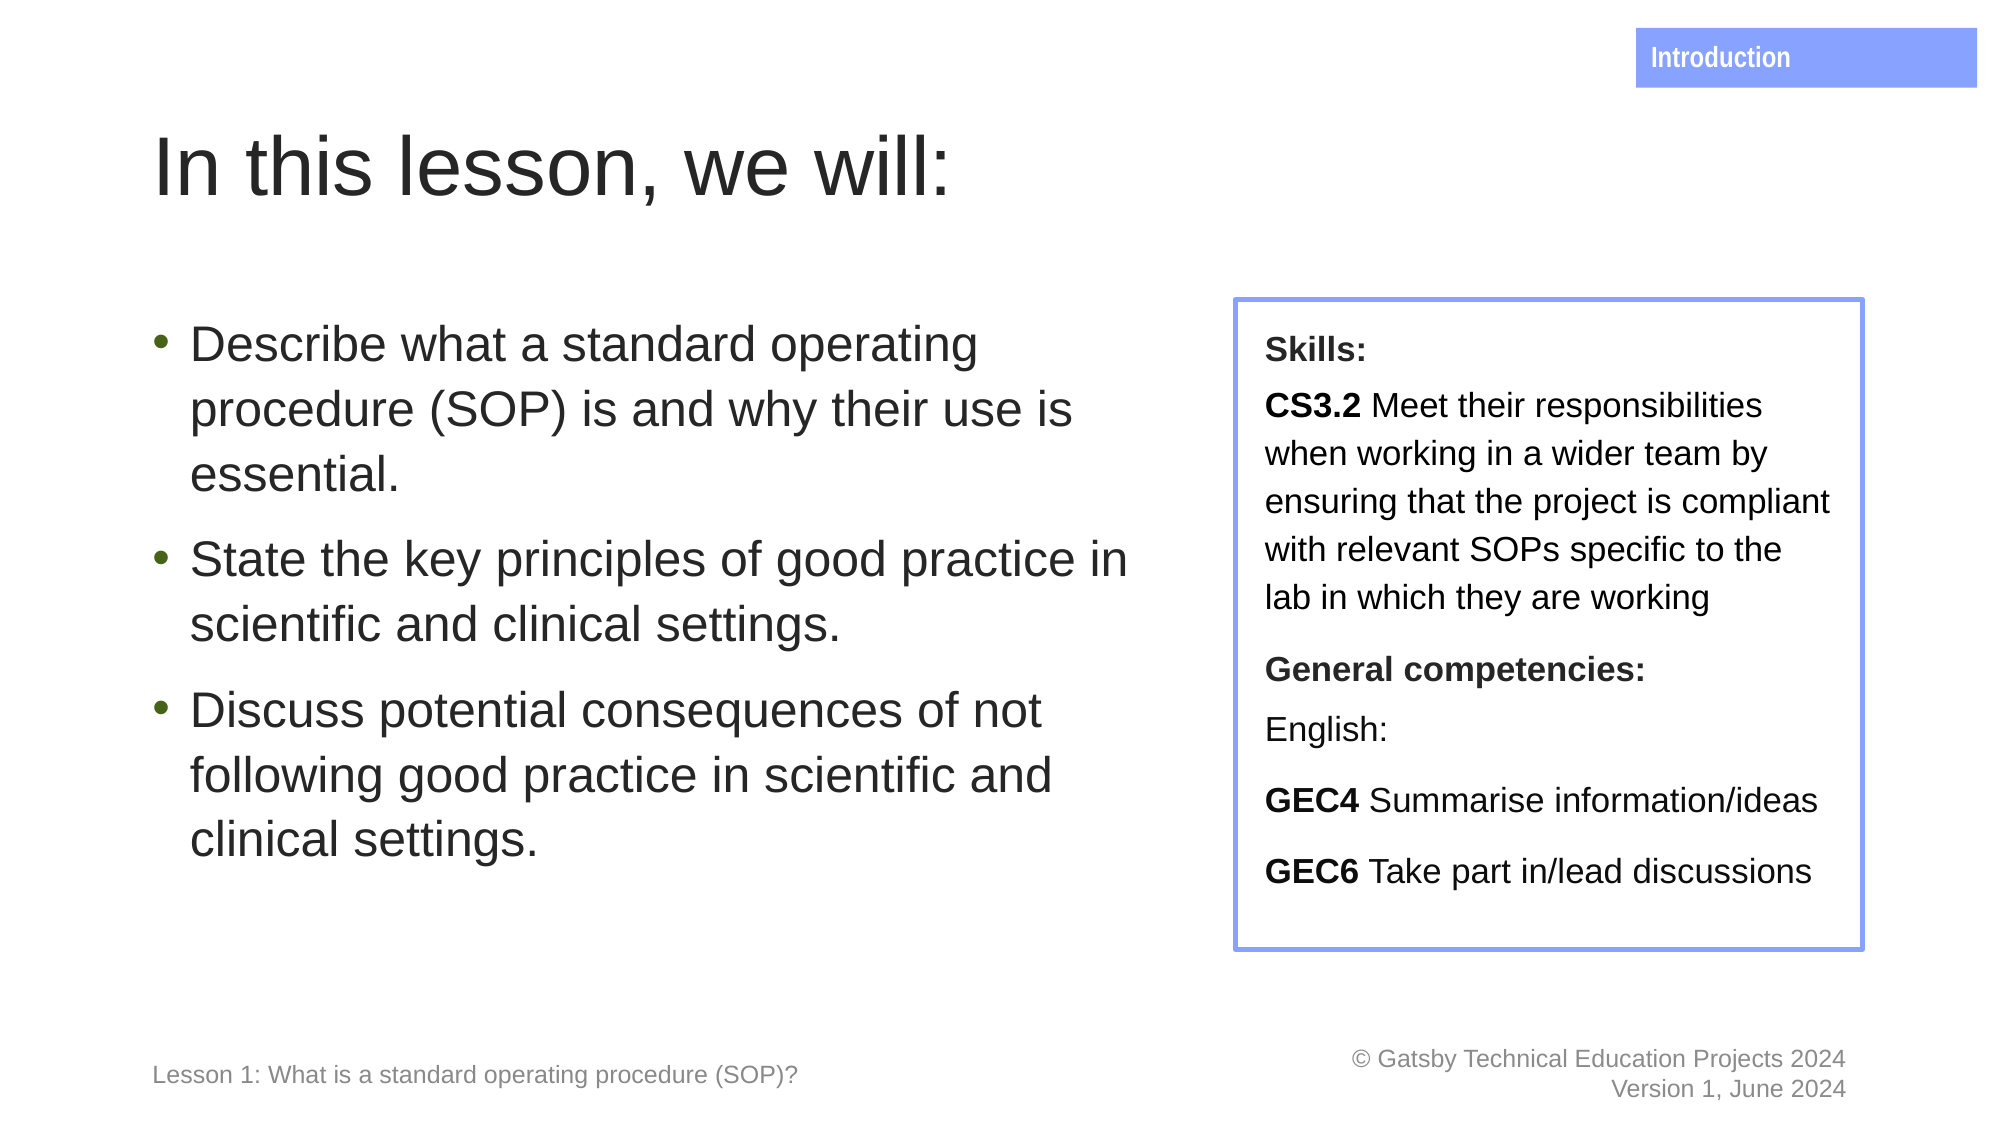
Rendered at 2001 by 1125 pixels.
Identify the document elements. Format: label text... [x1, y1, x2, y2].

list Introduction [1636, 27, 1978, 88]
list Describe what a standard operating procedure (SOP) is and why their use is essential. State the key principles of good practice in scientific and clinical settings. Discuss potential consequences of not following good practice in scientific and clinical settings. [137, 299, 1188, 1014]
list Lesson 1: What is a standard operating procedure (SOP)? [137, 1042, 829, 1103]
list Skills: CS3.2 Meet their responsibilities when working in a wider team by ensuring that the project is compliant with relevant SOPs specific to the lab in which they are working General competencies: English: GEC4 Summarise information/ideas GEC6 Take part in/lead discussions [1233, 297, 1865, 952]
title In this lesson, we will: [137, 59, 1863, 278]
